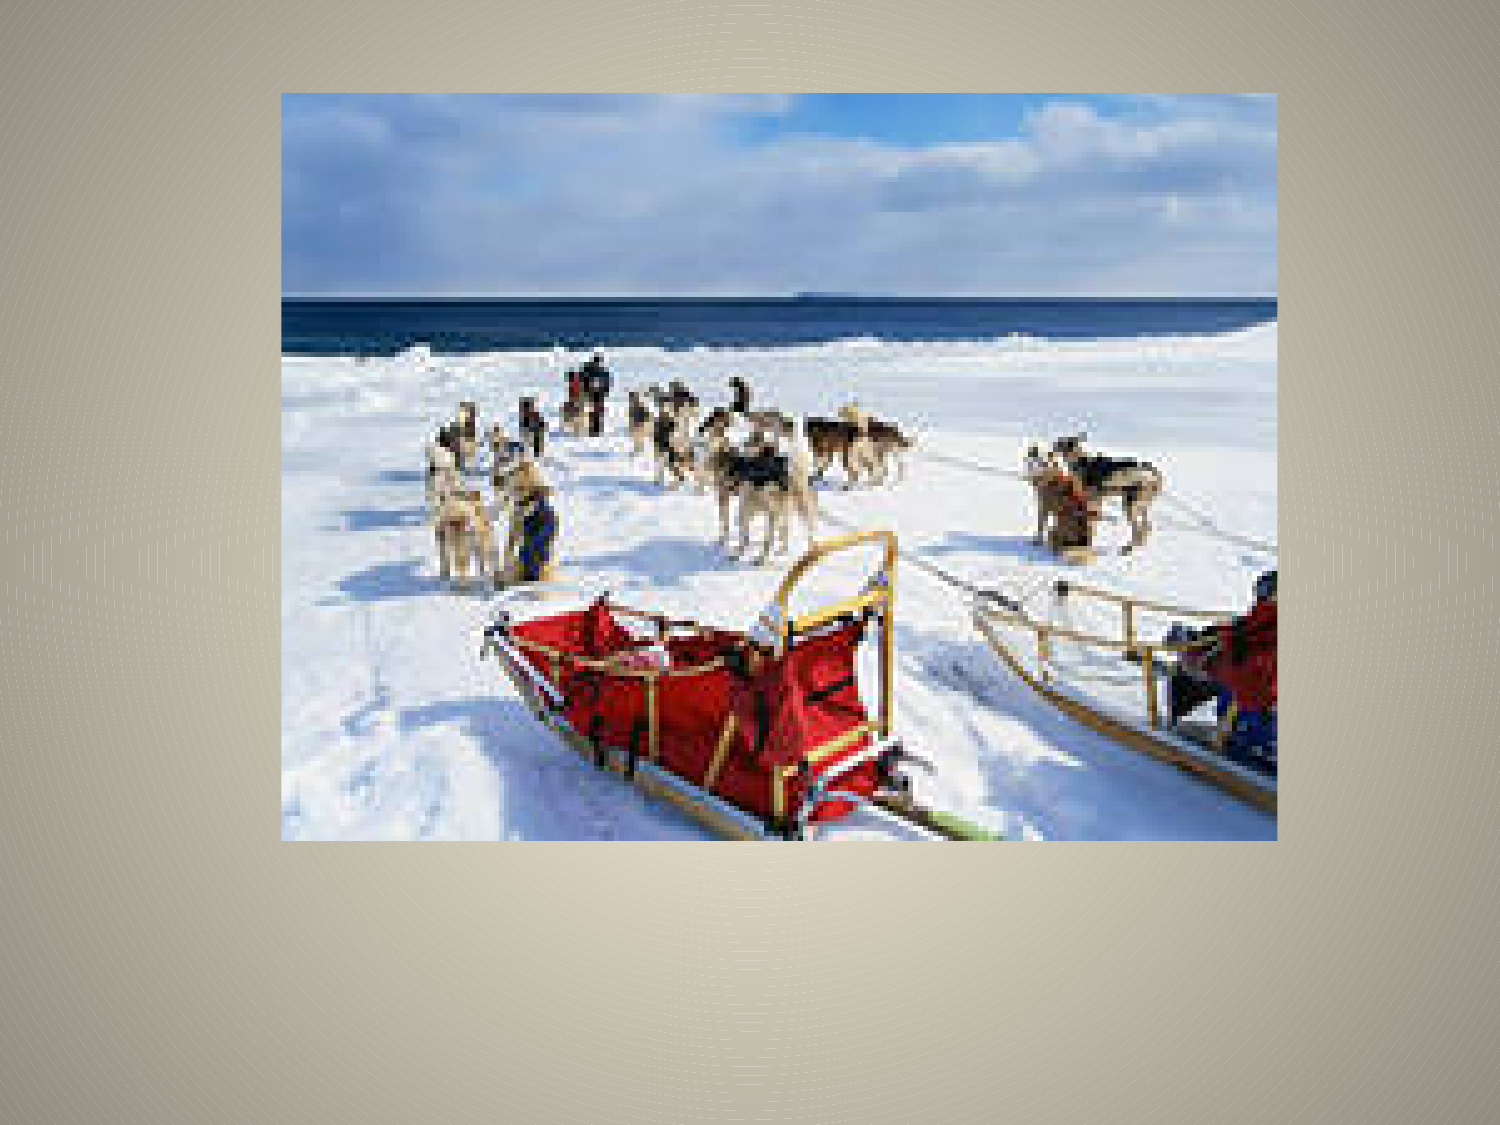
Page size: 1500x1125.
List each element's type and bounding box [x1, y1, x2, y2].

picture [281, 93, 1278, 841]
